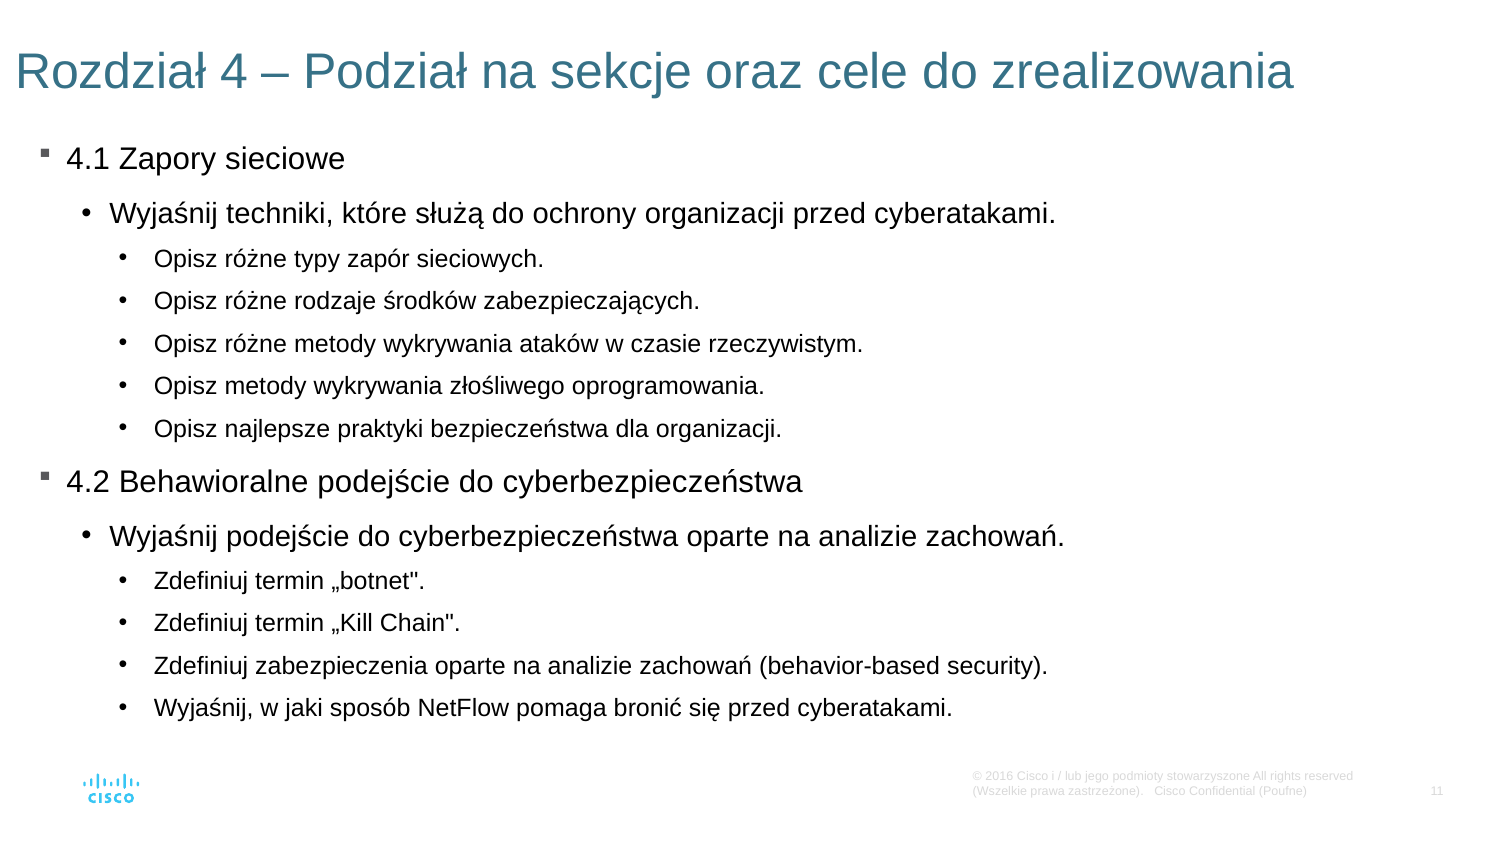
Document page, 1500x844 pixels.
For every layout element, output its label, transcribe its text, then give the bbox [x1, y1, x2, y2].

list 4.1 Zapory sieciowe Wyjaśnij techniki, które służą do ochrony organizacji przed cyberatakami. Opisz różne typy zapór sieciowych. Opisz różne rodzaje środków zabezpieczających. Opisz różne metody wykrywania ataków w czasie rzeczywistym. Opisz metody wykrywania złośliwego oprogramowania. Opisz najlepsze praktyki bezpieczeństwa dla organizacji. 4.2 Behawioralne podejście do cyberbezpieczeństwa Wyjaśnij podejście do cyberbezpieczeństwa oparte na analizie zachowań. Zdefiniuj termin „botnet". Zdefiniuj termin „Kill Chain". Zdefiniuj zabezpieczenia oparte na analizie zachowań (behavior-based security). Wyjaśnij, w jaki sposób NetFlow pomaga bronić się przed cyberatakami. [23, 131, 1476, 813]
title Rozdział 4 – Podział na sekcje oraz cele do zrealizowania [0, 6, 1500, 131]
